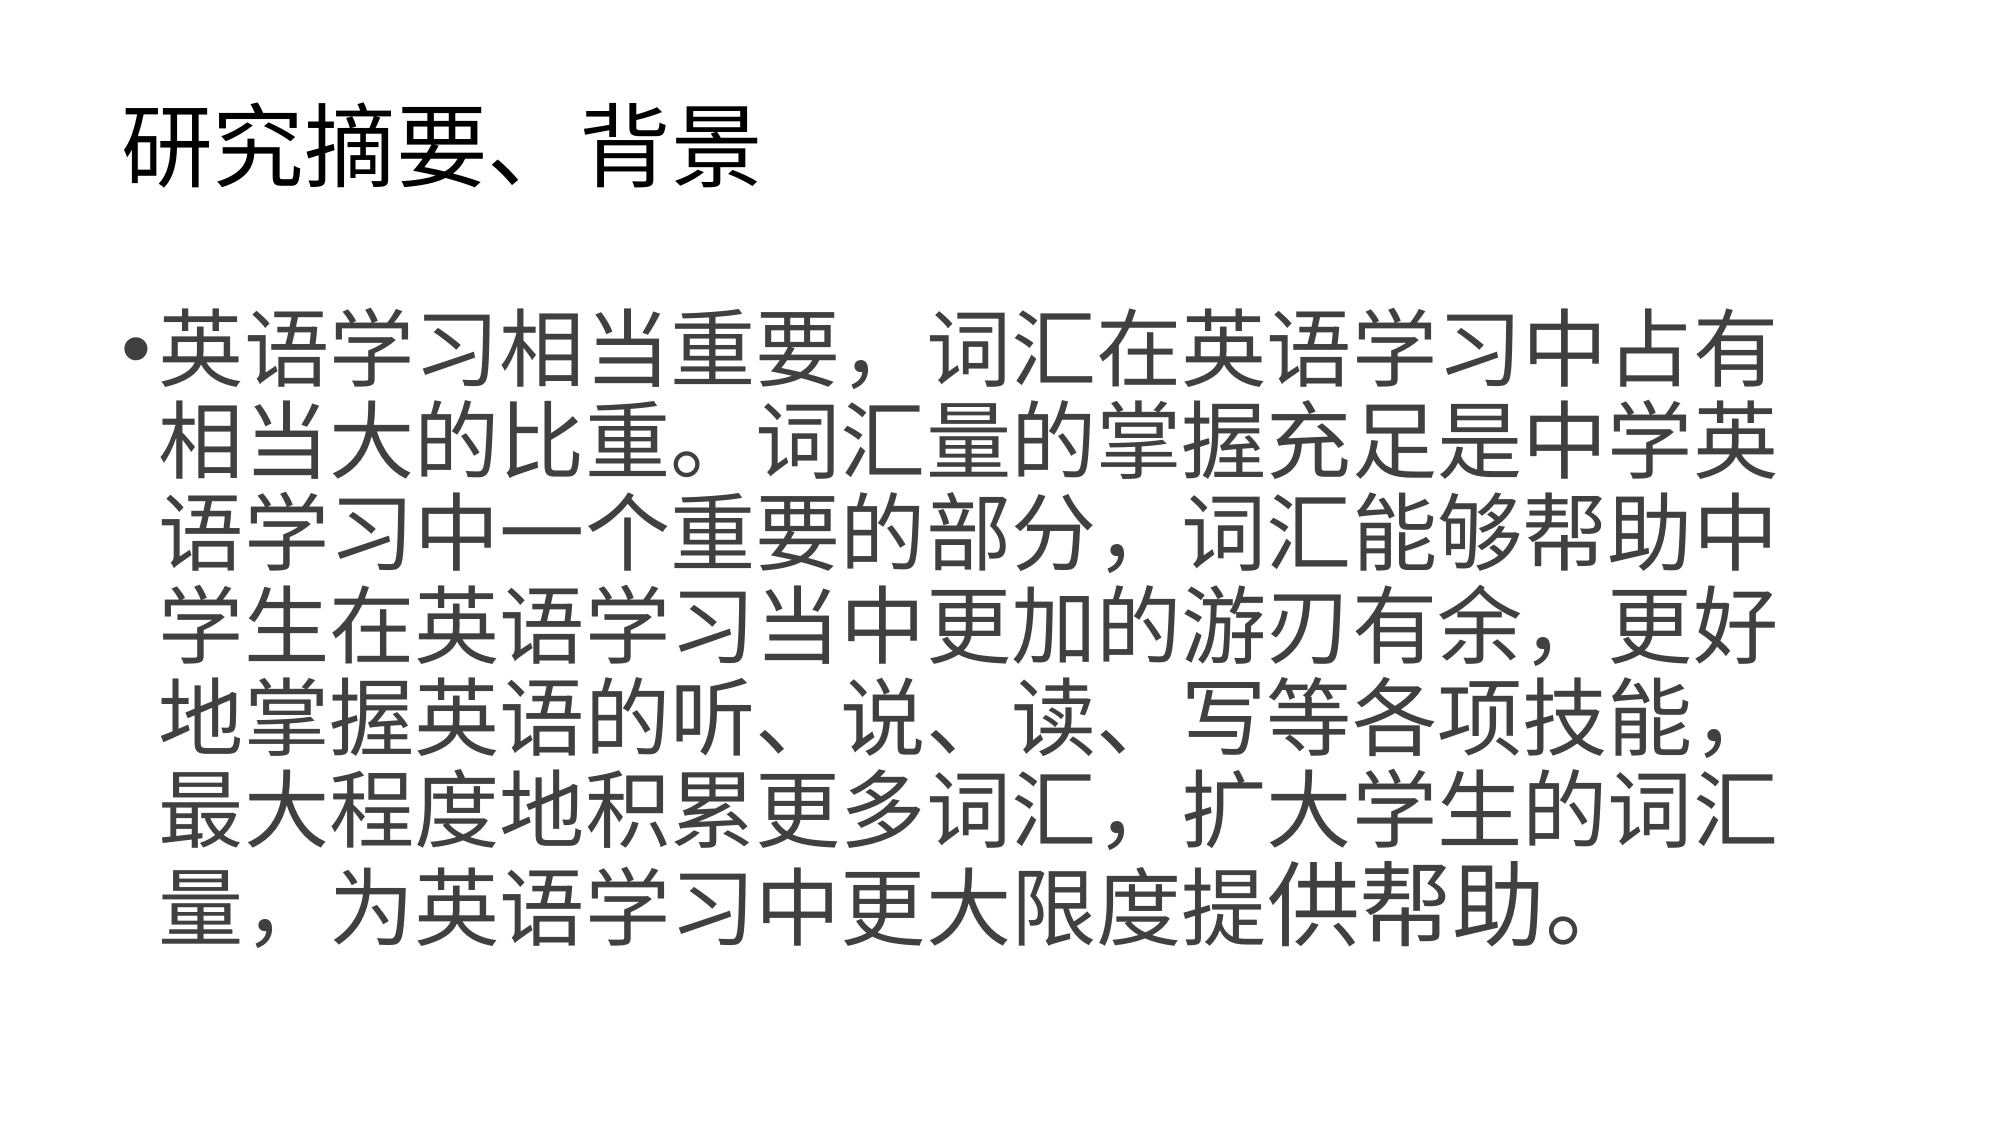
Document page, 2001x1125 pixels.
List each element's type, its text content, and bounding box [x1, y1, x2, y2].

title 研究摘要、背景 [106, 42, 1832, 260]
list 英语学习相当重要，词汇在英语学习中占有相当大的比重。词汇量的掌握充足是中学英语学习中一个重要的部分，词汇能够帮助中学生在英语学习当中更加的游刃有余，更好地掌握英语的听、说、读、写等各项技能，最大程度地积累更多词汇，扩大学生的词汇量，为英语学习中更大限度提供帮助。 [106, 299, 1832, 1014]
